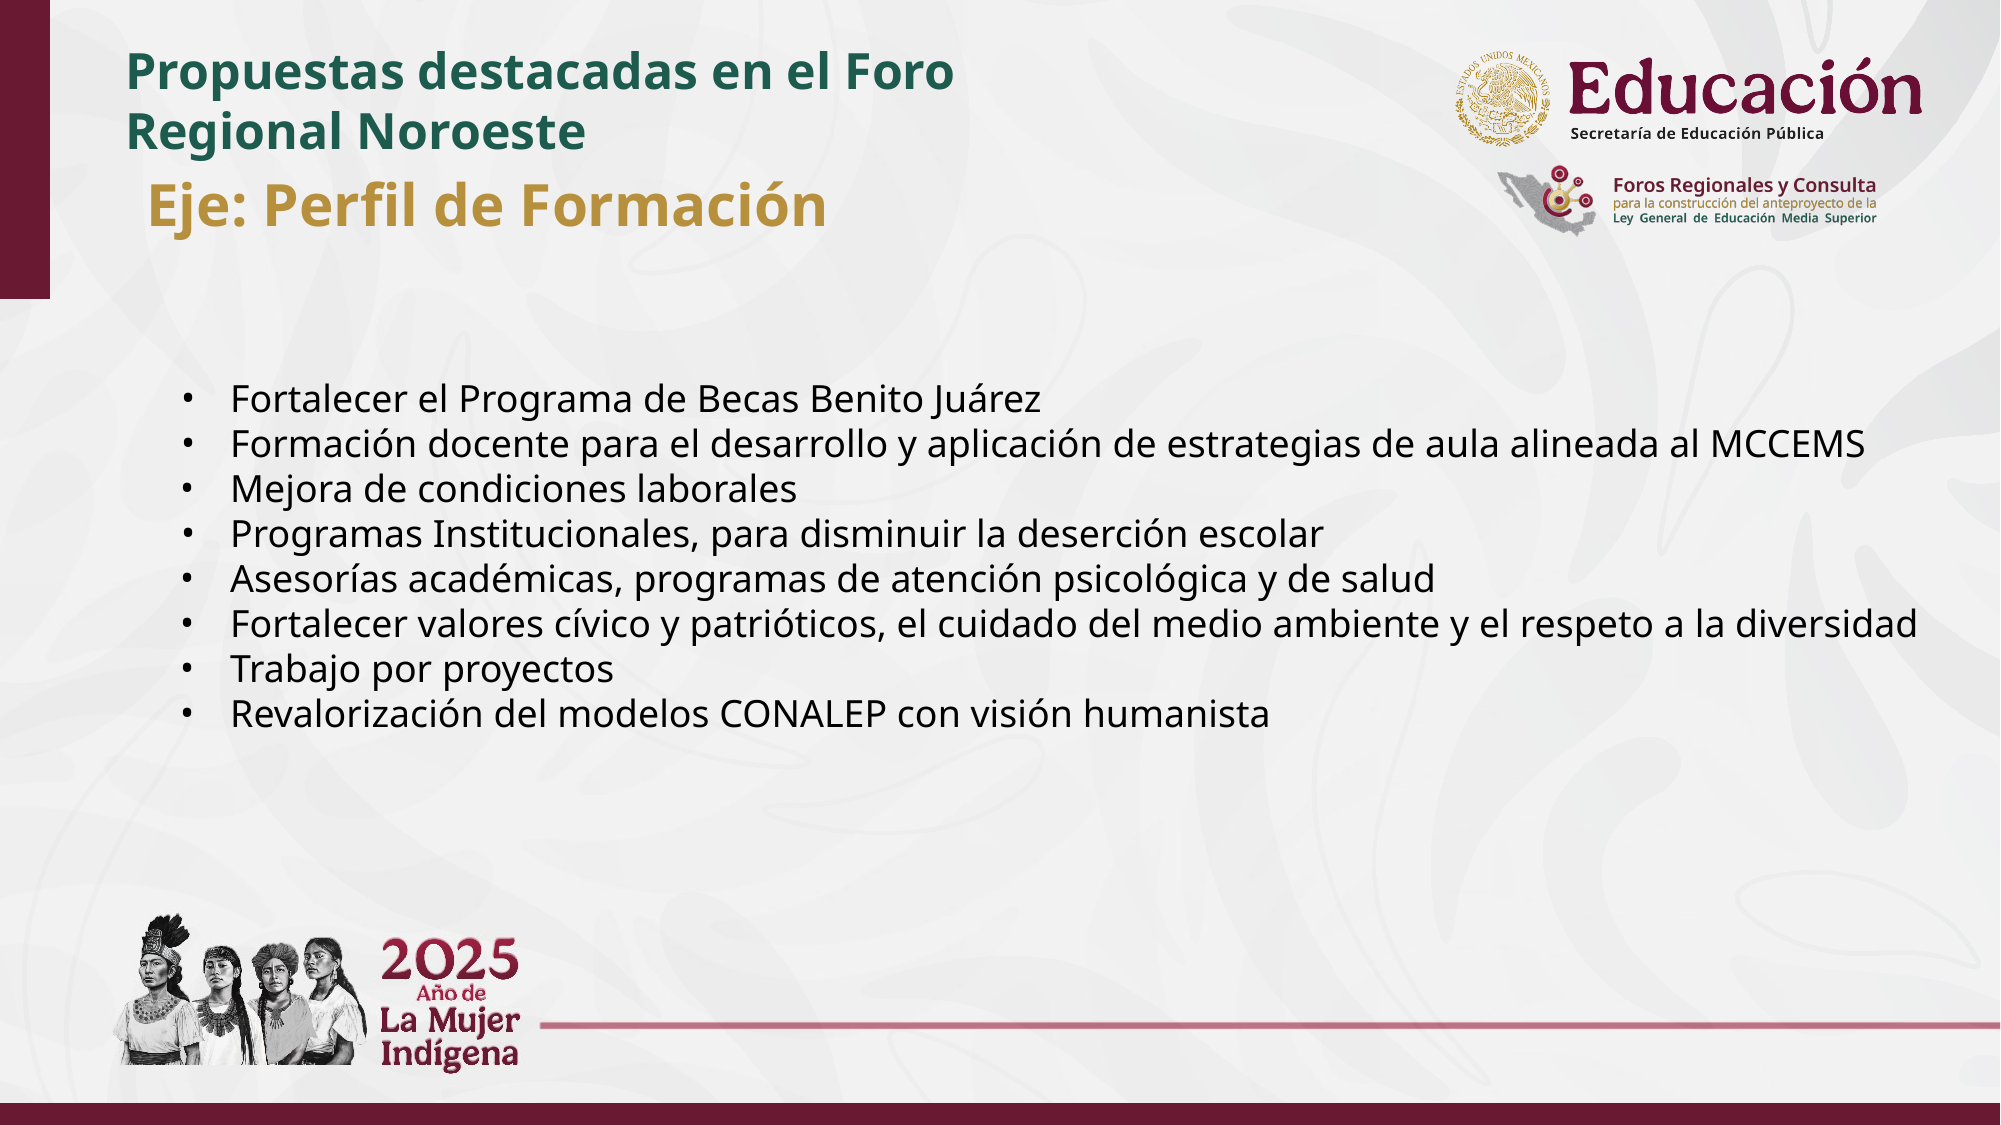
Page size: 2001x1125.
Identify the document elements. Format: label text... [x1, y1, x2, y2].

text_box Eje: Perfil de Formación [131, 161, 1132, 247]
text_box Fortalecer el Programa de Becas Benito Juárez Formación docente para el desarrollo y aplicación de estrategias de aula alineada al MCCEMS Mejora de condiciones laborales Programas Institucionales, para disminuir la deserción escolar Asesorías académicas, programas de atención psicológica y de salud Fortalecer valores cívico y patrióticos, el cuidado del medio ambiente y el respeto a la diversidad Trabajo por proyectos Revalorización del modelos CONALEP con visión humanista [158, 344, 1962, 743]
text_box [1455, 51, 1922, 237]
text_box Propuestas destacadas en el Foro Regional Noroeste [110, 32, 1111, 168]
picture [0, 0, 2001, 1125]
